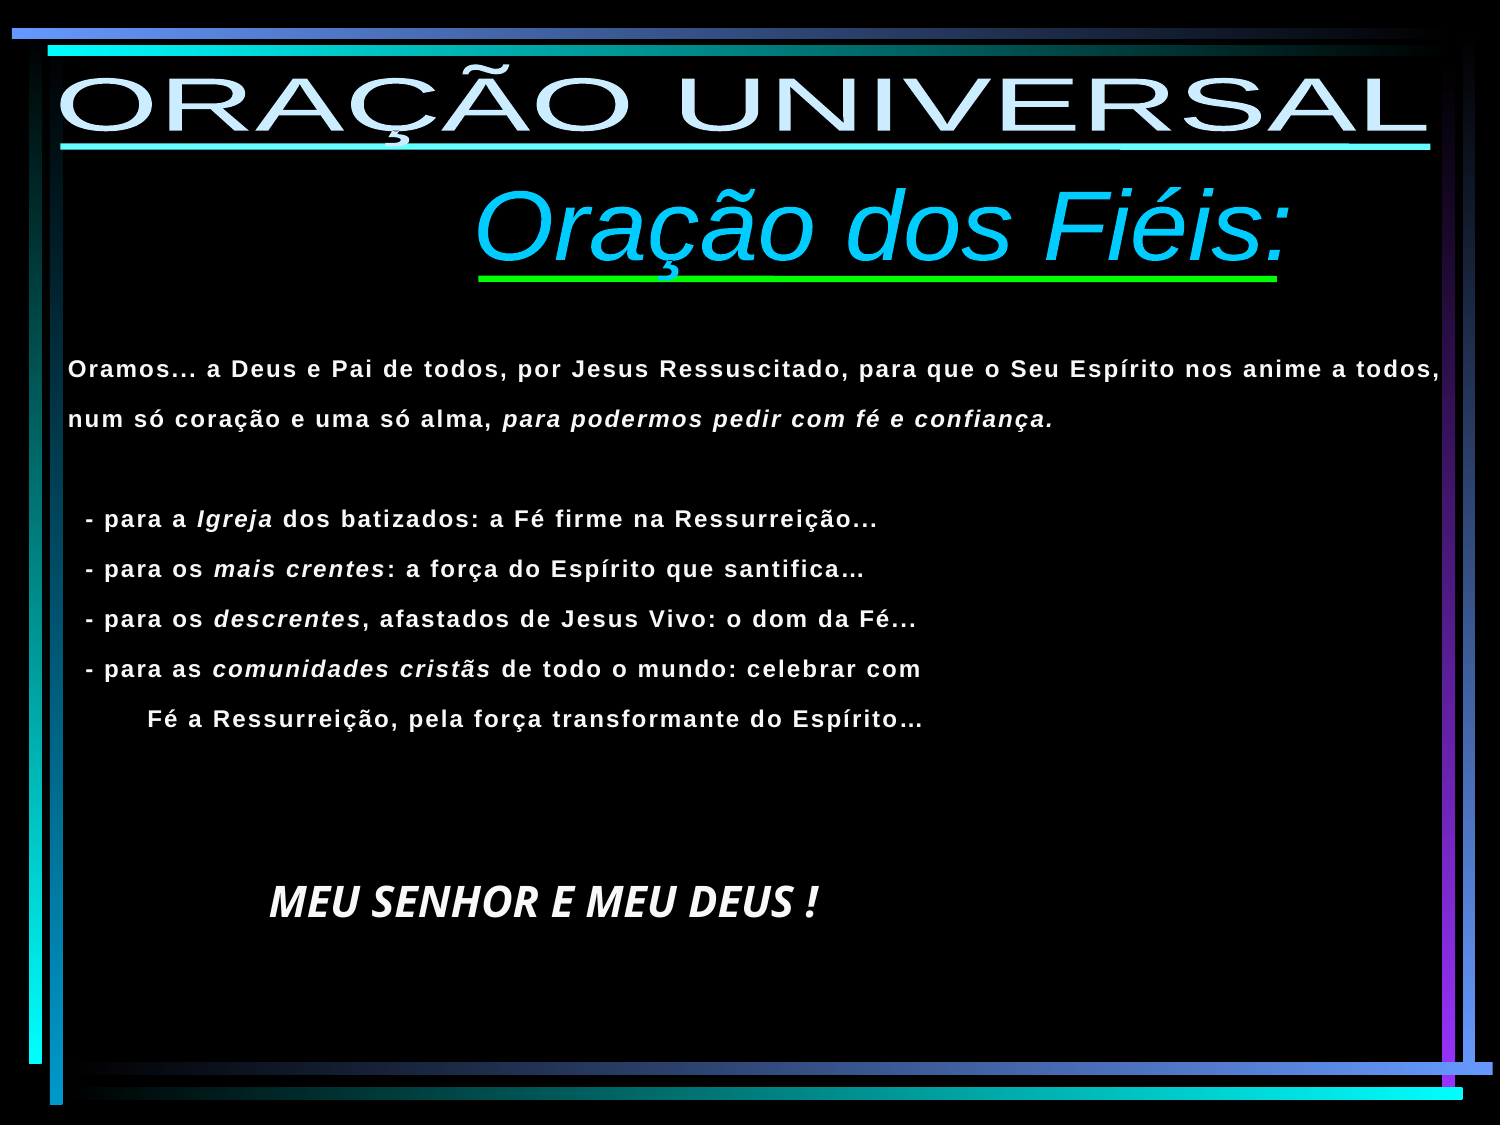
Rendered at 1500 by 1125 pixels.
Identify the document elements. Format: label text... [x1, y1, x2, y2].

text_box Meu senhor e meu deus ! [253, 858, 1368, 963]
text_box Oramos... a Deus e Pai de todos, por Jesus Ressuscitado, para que o Seu Espírito nos anime a todos, num só coração e uma só alma, para podermos pedir com fé e confiança. - para a Igreja dos batizados: a Fé firme na Ressurreição... - para os mais crentes: a força do Espírito que santifica… - para os descrentes, afastados de Jesus Vivo: o dom da Fé... - para as comunidades cristãs de todo o mundo: celebrar com Fé a Ressurreição, pela força transformante do Espírito… [53, 341, 1471, 756]
